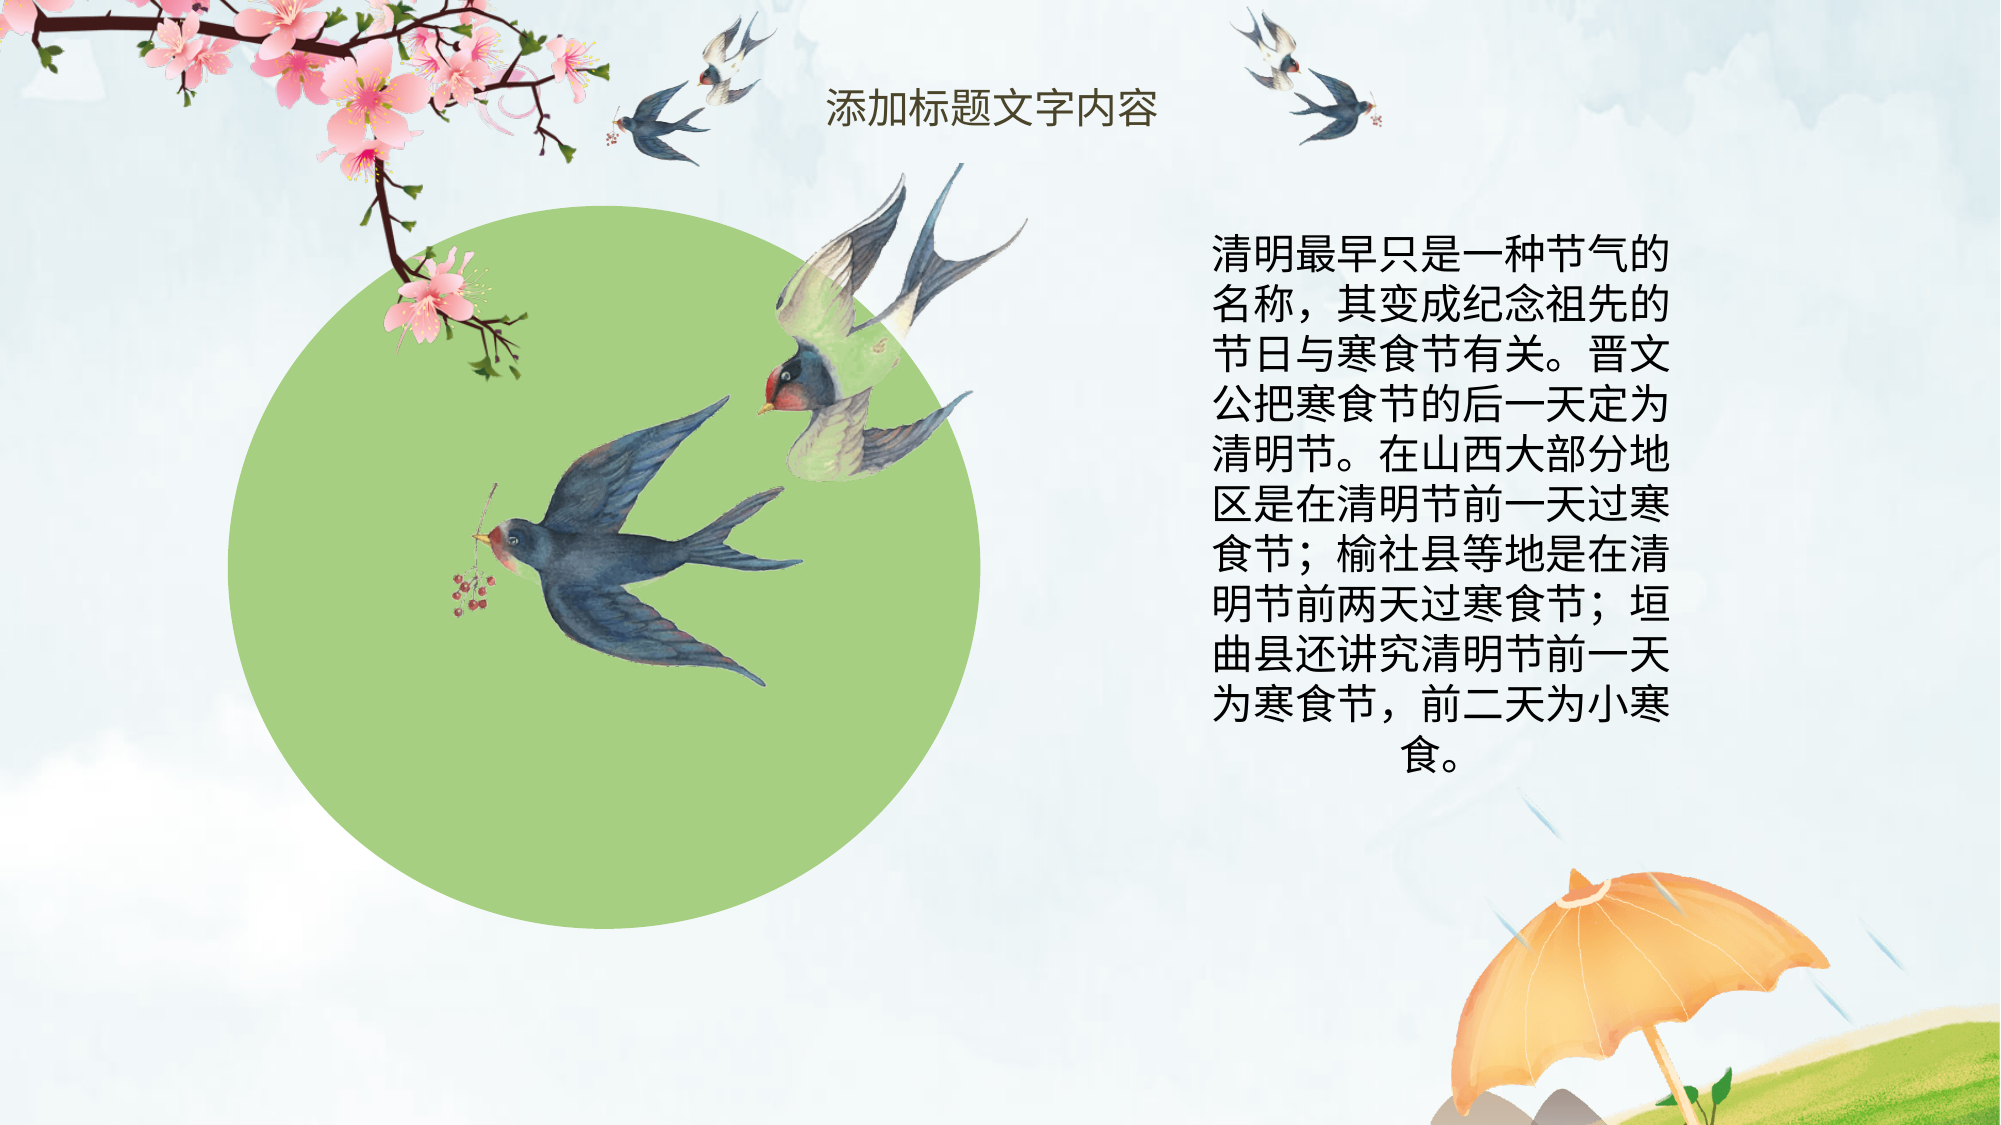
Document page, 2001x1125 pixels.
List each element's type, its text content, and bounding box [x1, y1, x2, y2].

picture [1213, 0, 1409, 163]
text_box [226, 423, 929, 930]
picture [1430, 787, 2000, 1125]
text_box 清明最早只是一种节气的名称，其变成纪念祖先的节日与寒食节有关。晋文公把寒食节的后一天定为清明节。在山西大部分地区是在清明节前一天过寒食节；榆社县等地是在清明节前两天过寒食节；垣曲县还讲究清明节前一天为寒食节，前二天为小寒食。 [1192, 220, 1691, 786]
text_box 添加标题文字内容 [783, 49, 1202, 140]
picture [0, 0, 1091, 753]
